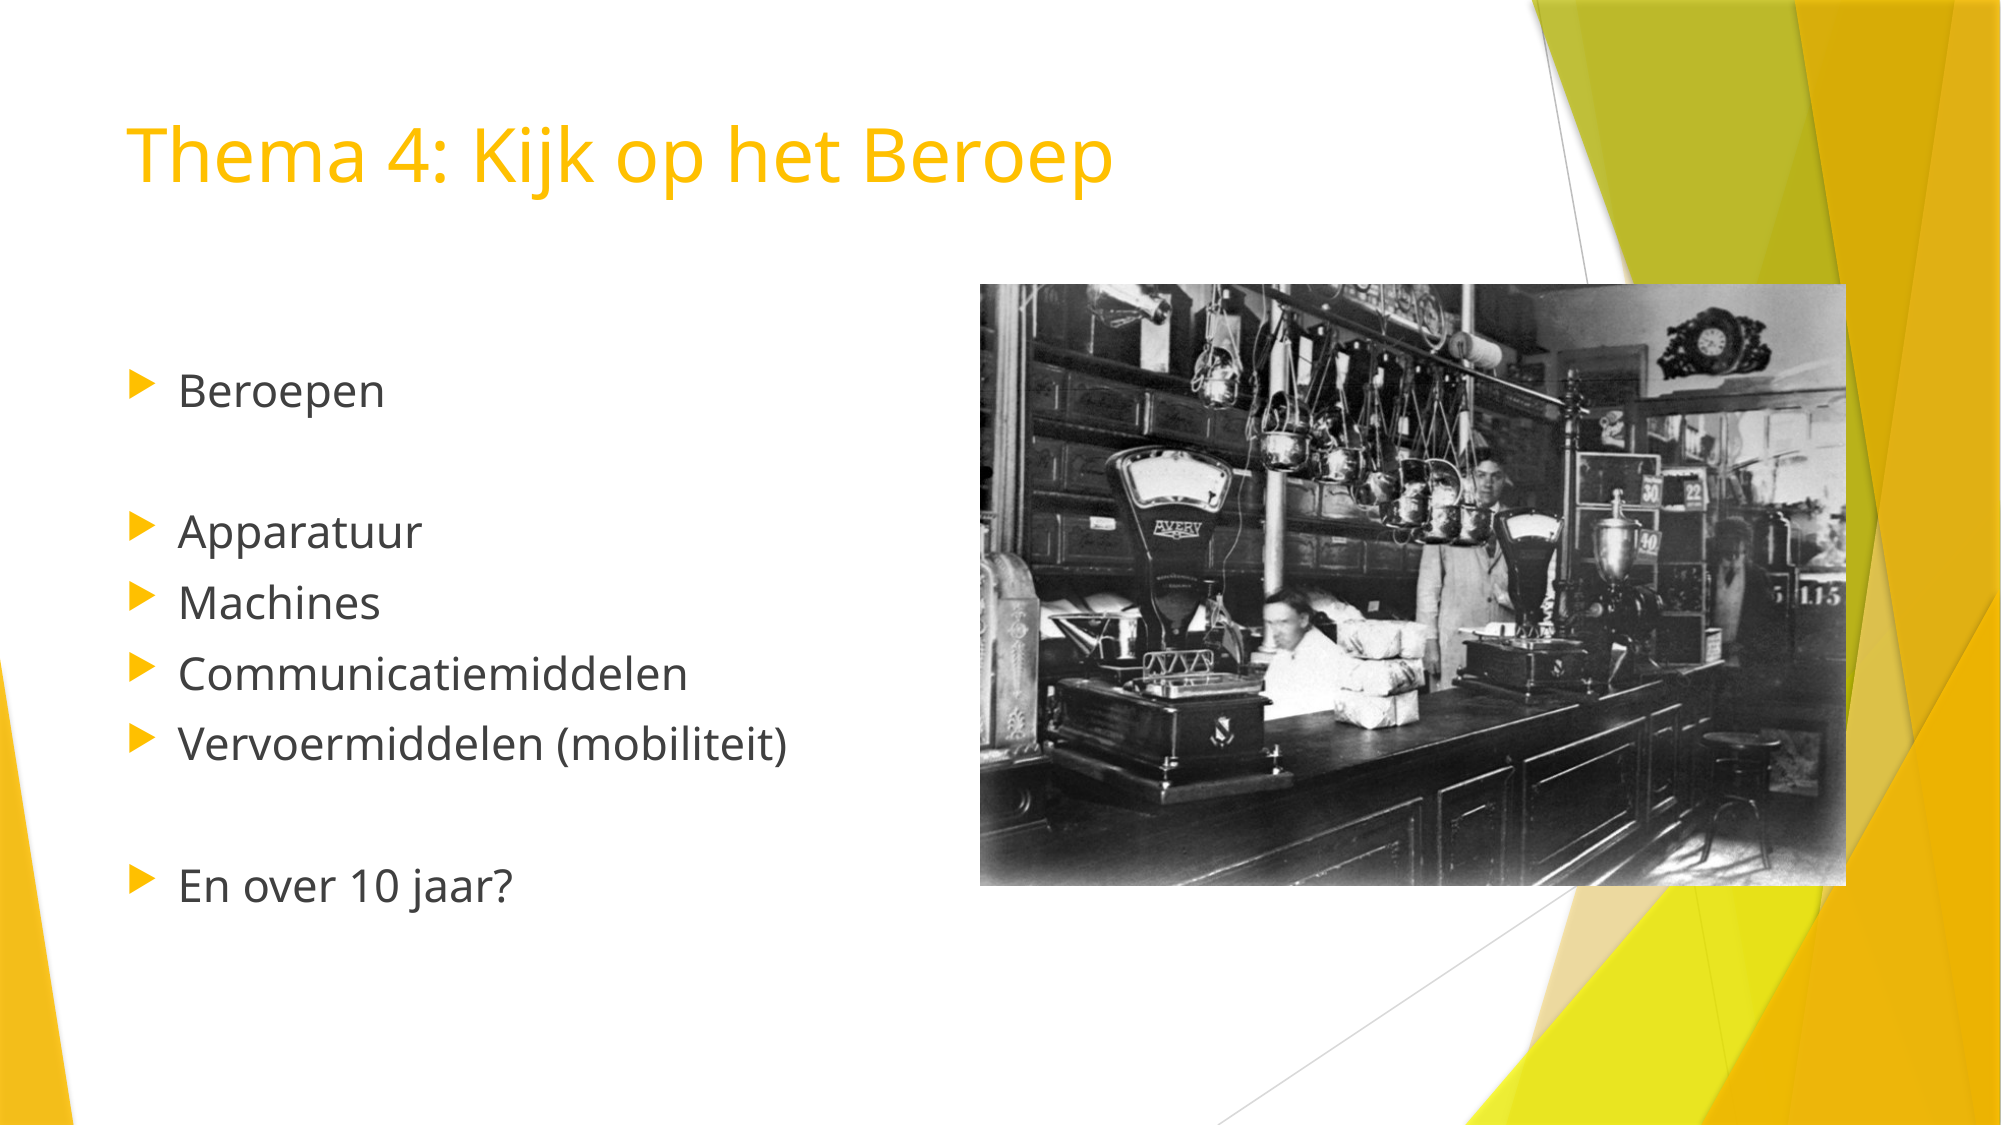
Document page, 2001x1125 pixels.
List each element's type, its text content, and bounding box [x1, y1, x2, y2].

title Thema 4: Kijk op het Beroep [111, 99, 1522, 317]
list Beroepen Apparatuur Machines Communicatiemiddelen Vervoermiddelen (mobiliteit) En over 10 jaar? [111, 354, 1522, 992]
picture [979, 283, 1847, 887]
